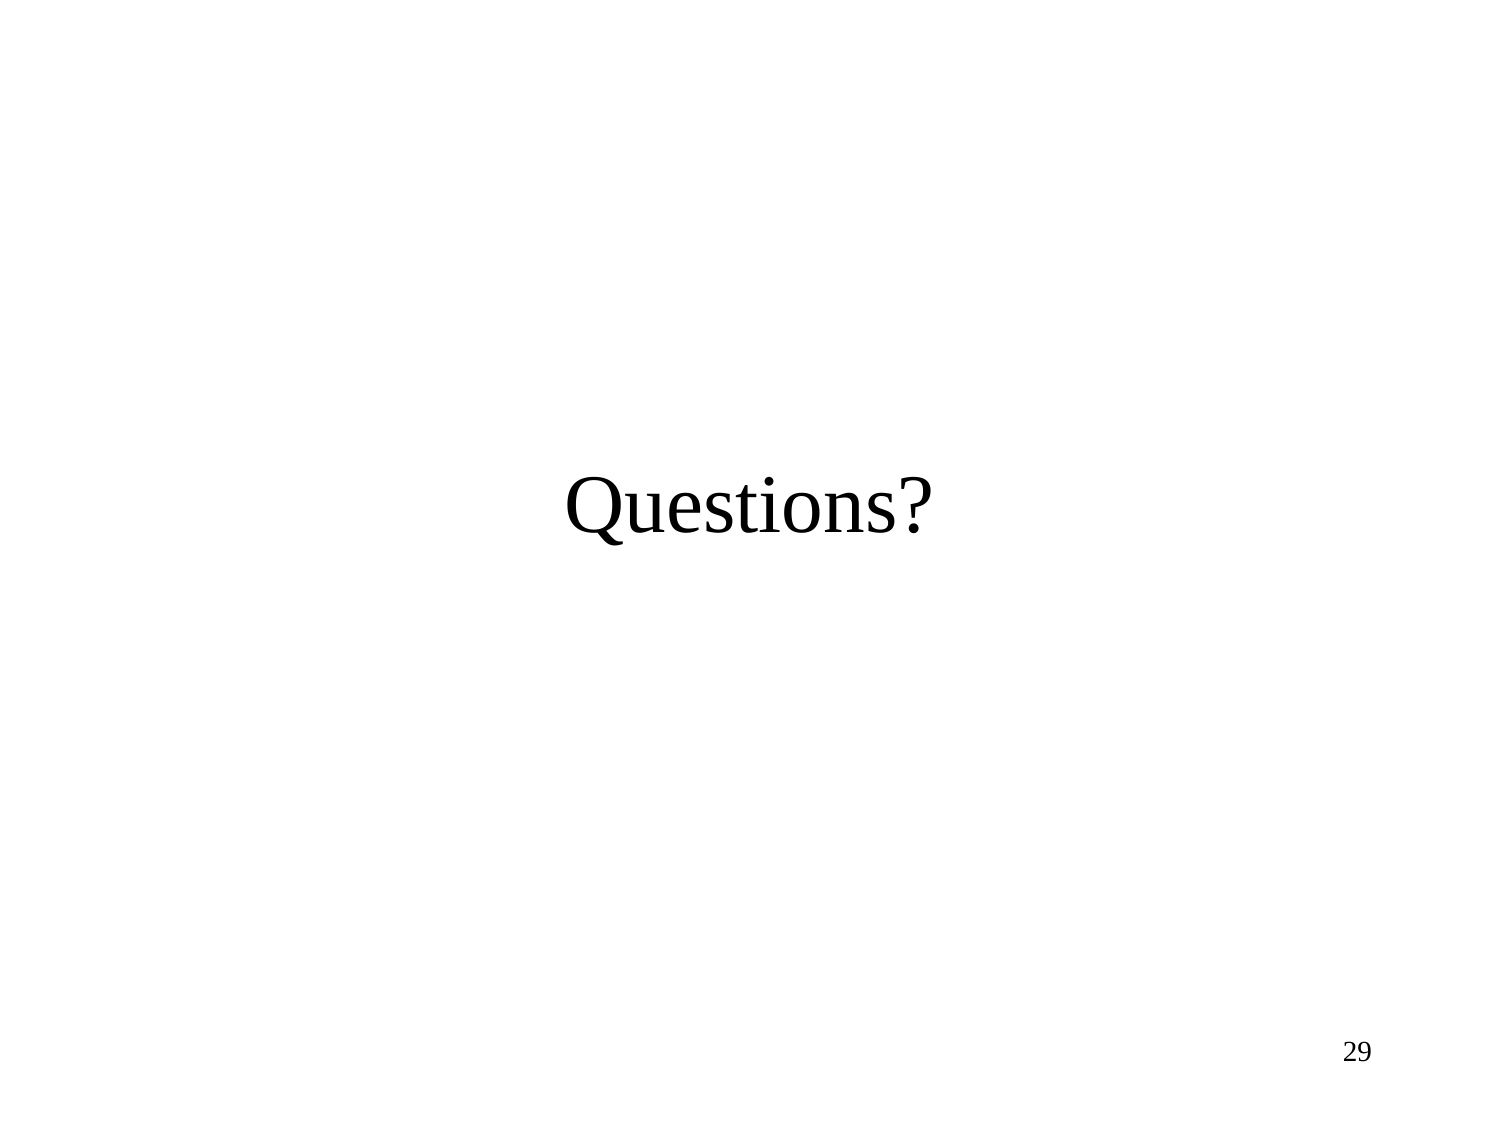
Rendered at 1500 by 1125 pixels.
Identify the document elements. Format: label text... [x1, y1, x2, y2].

slide_number 29 [1074, 1025, 1388, 1100]
list Questions? [112, 324, 1388, 1000]
